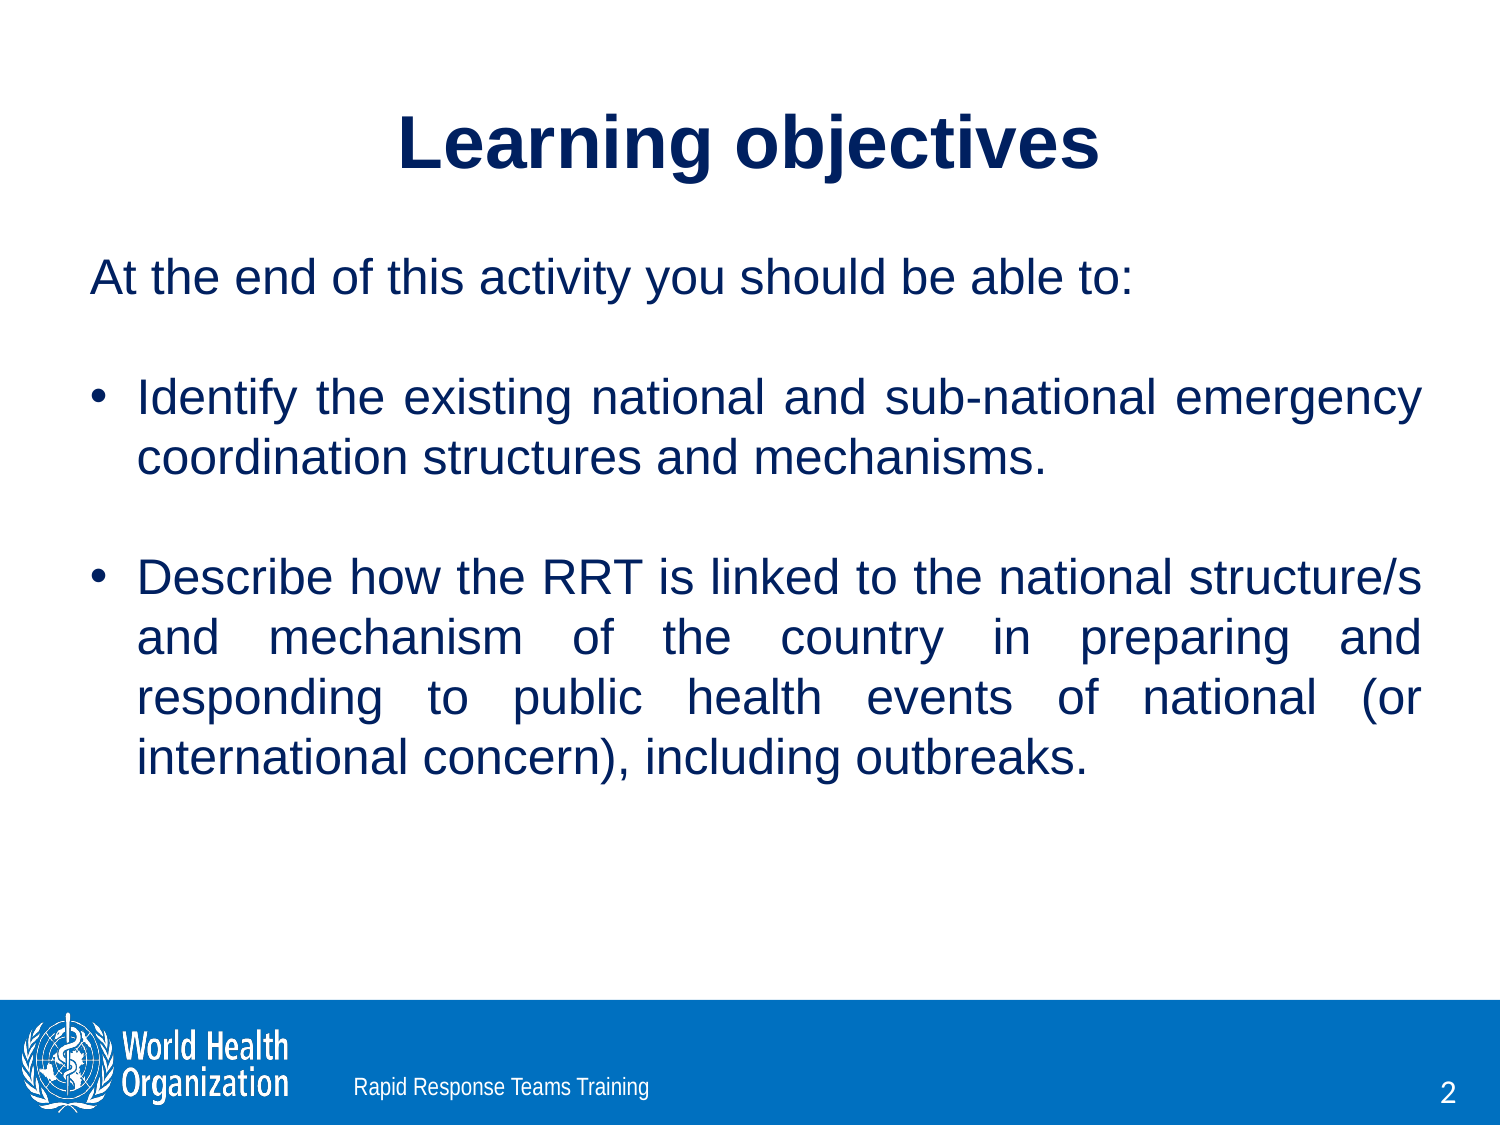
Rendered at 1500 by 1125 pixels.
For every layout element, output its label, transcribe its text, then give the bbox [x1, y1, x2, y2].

title Learning objectives [75, 45, 1425, 233]
picture [21, 1012, 288, 1113]
text_box At the end of this activity you should be able to: Identify the existing national and sub-national emergency coordination structures and mechanisms. Describe how the RRT is linked to the national structure/s and mechanism of the country in preparing and responding to public health events of national (or international concern), including outbreaks. [74, 237, 1438, 853]
